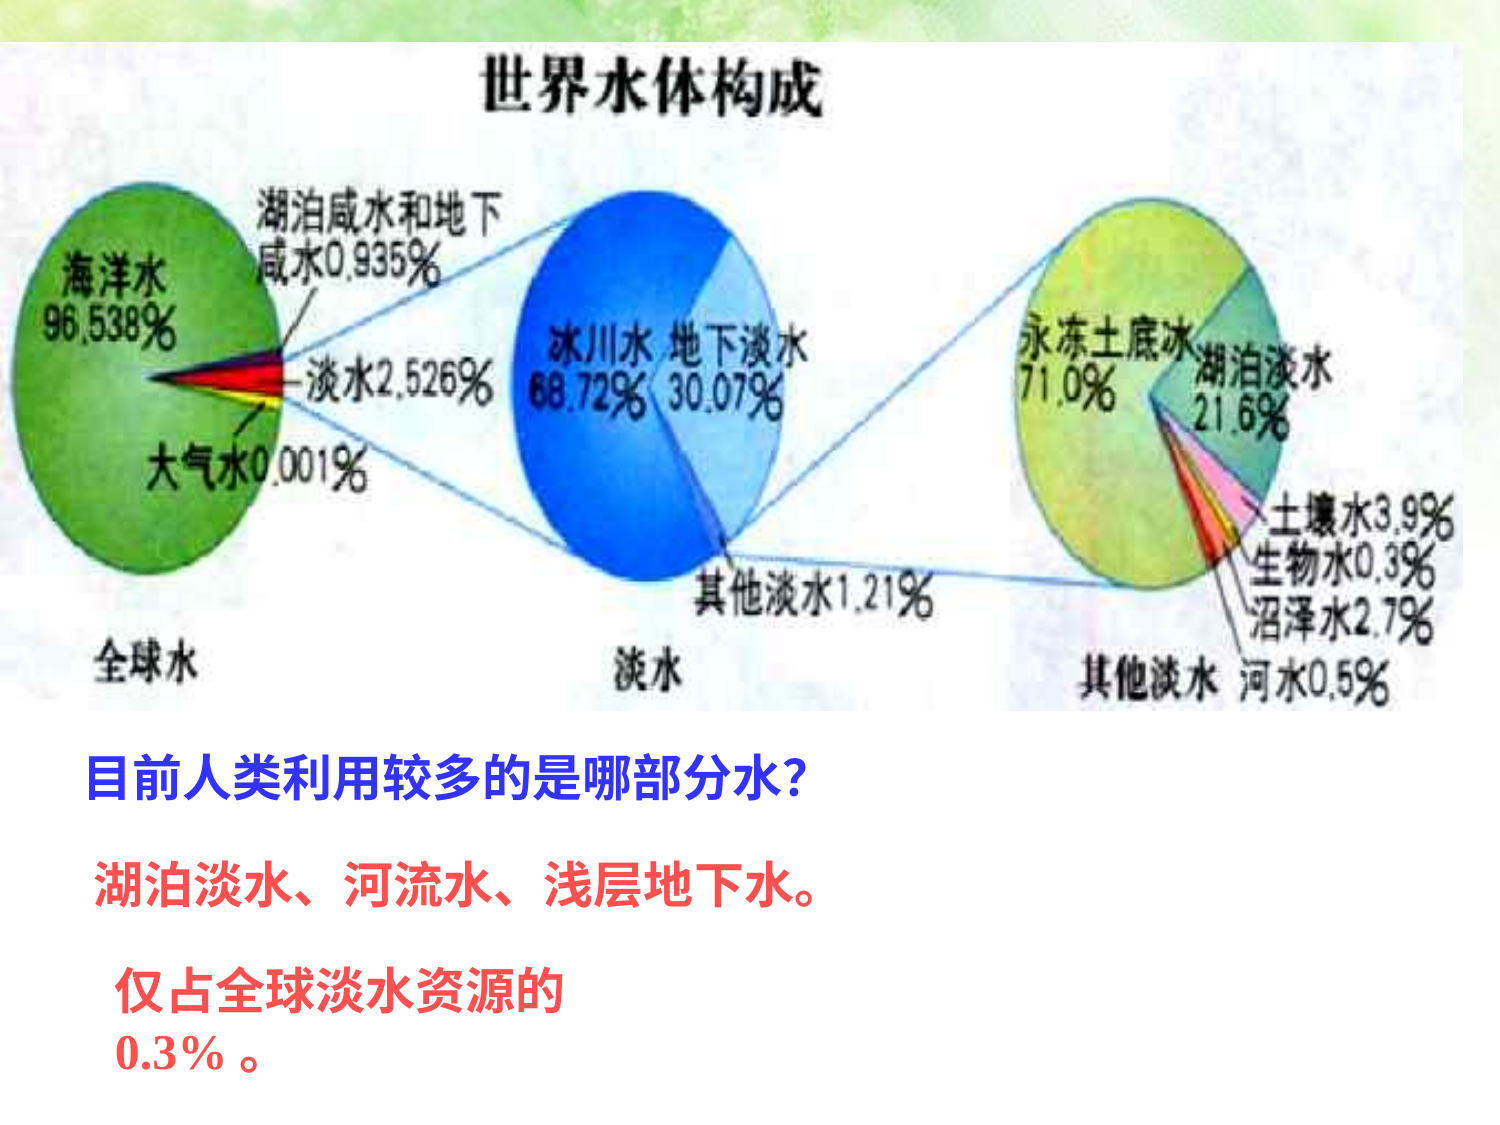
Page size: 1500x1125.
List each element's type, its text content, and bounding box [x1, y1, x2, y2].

text_box 目前人类利用较多的是哪部分水？ [67, 739, 859, 815]
text_box 仅占全球淡水资源的0.3%。 [100, 952, 753, 1125]
picture [0, 0, 1500, 1125]
text_box 湖泊淡水、河流水、浅层地下水。 [78, 846, 859, 921]
